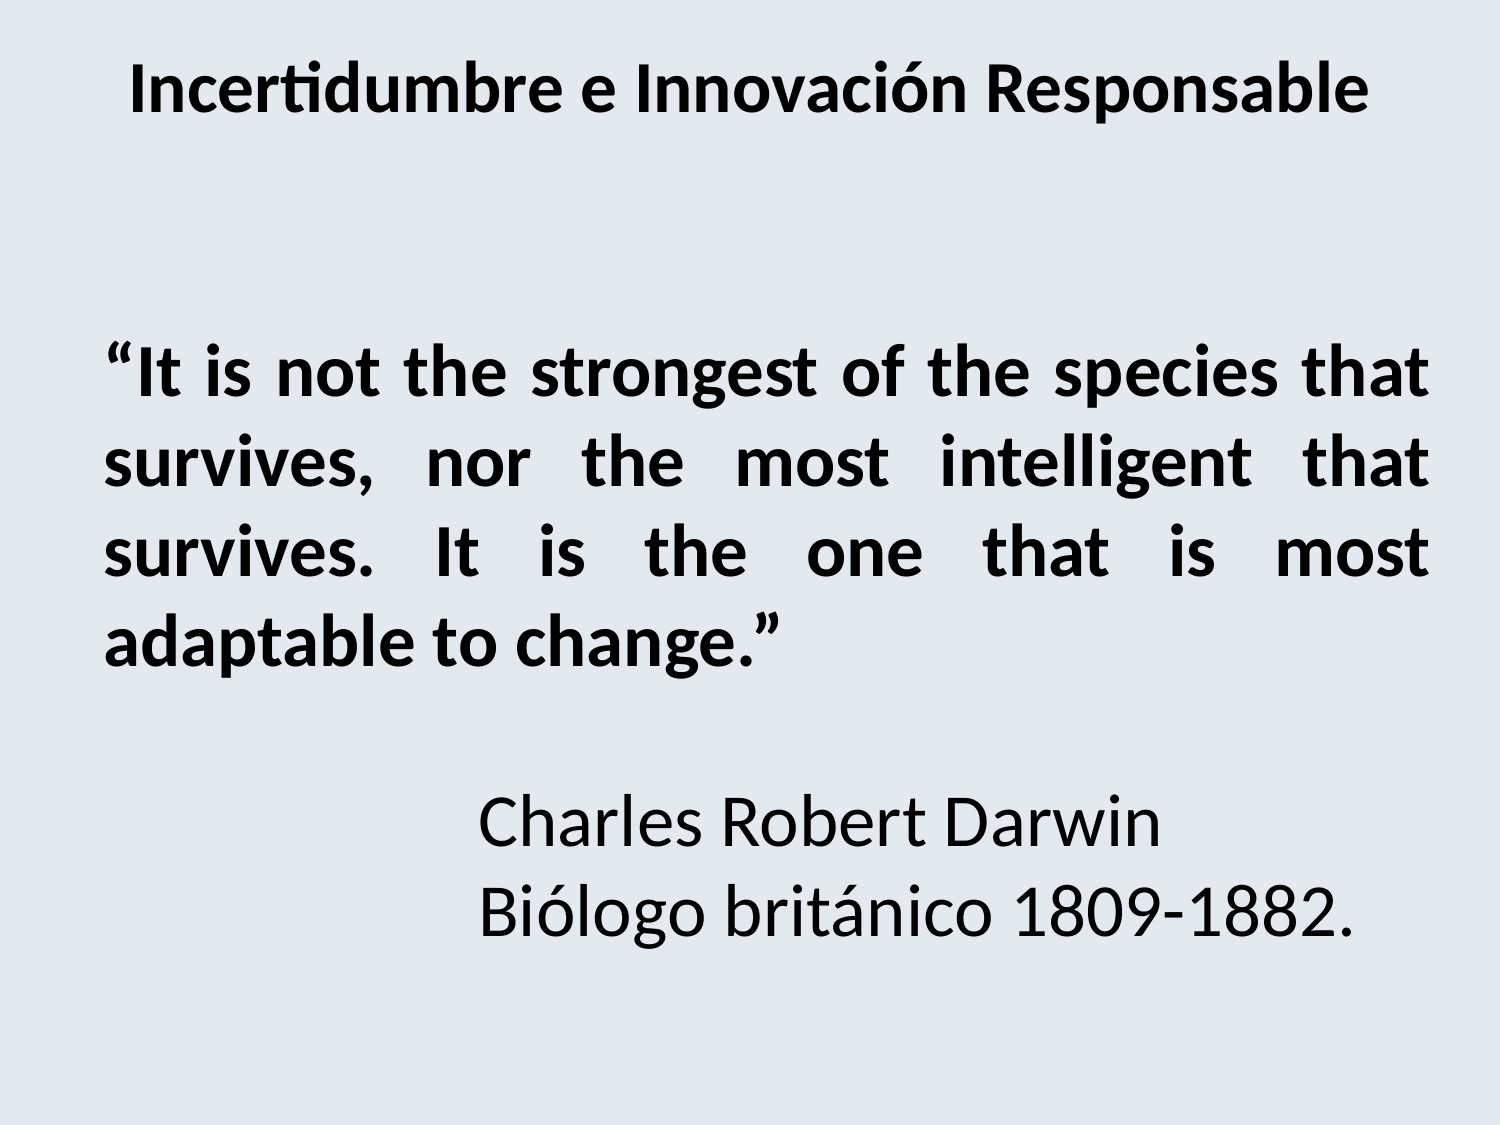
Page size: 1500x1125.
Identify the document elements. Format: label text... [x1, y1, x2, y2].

title Incertidumbre e Innovación Responsable [0, 4, 1500, 161]
text_box “It is not the strongest of the species that survives, nor the most intelligent that survives. It is the one that is most adaptable to change.” Charles Robert Darwin Biólogo británico 1809-1882. [88, 314, 1447, 1050]
